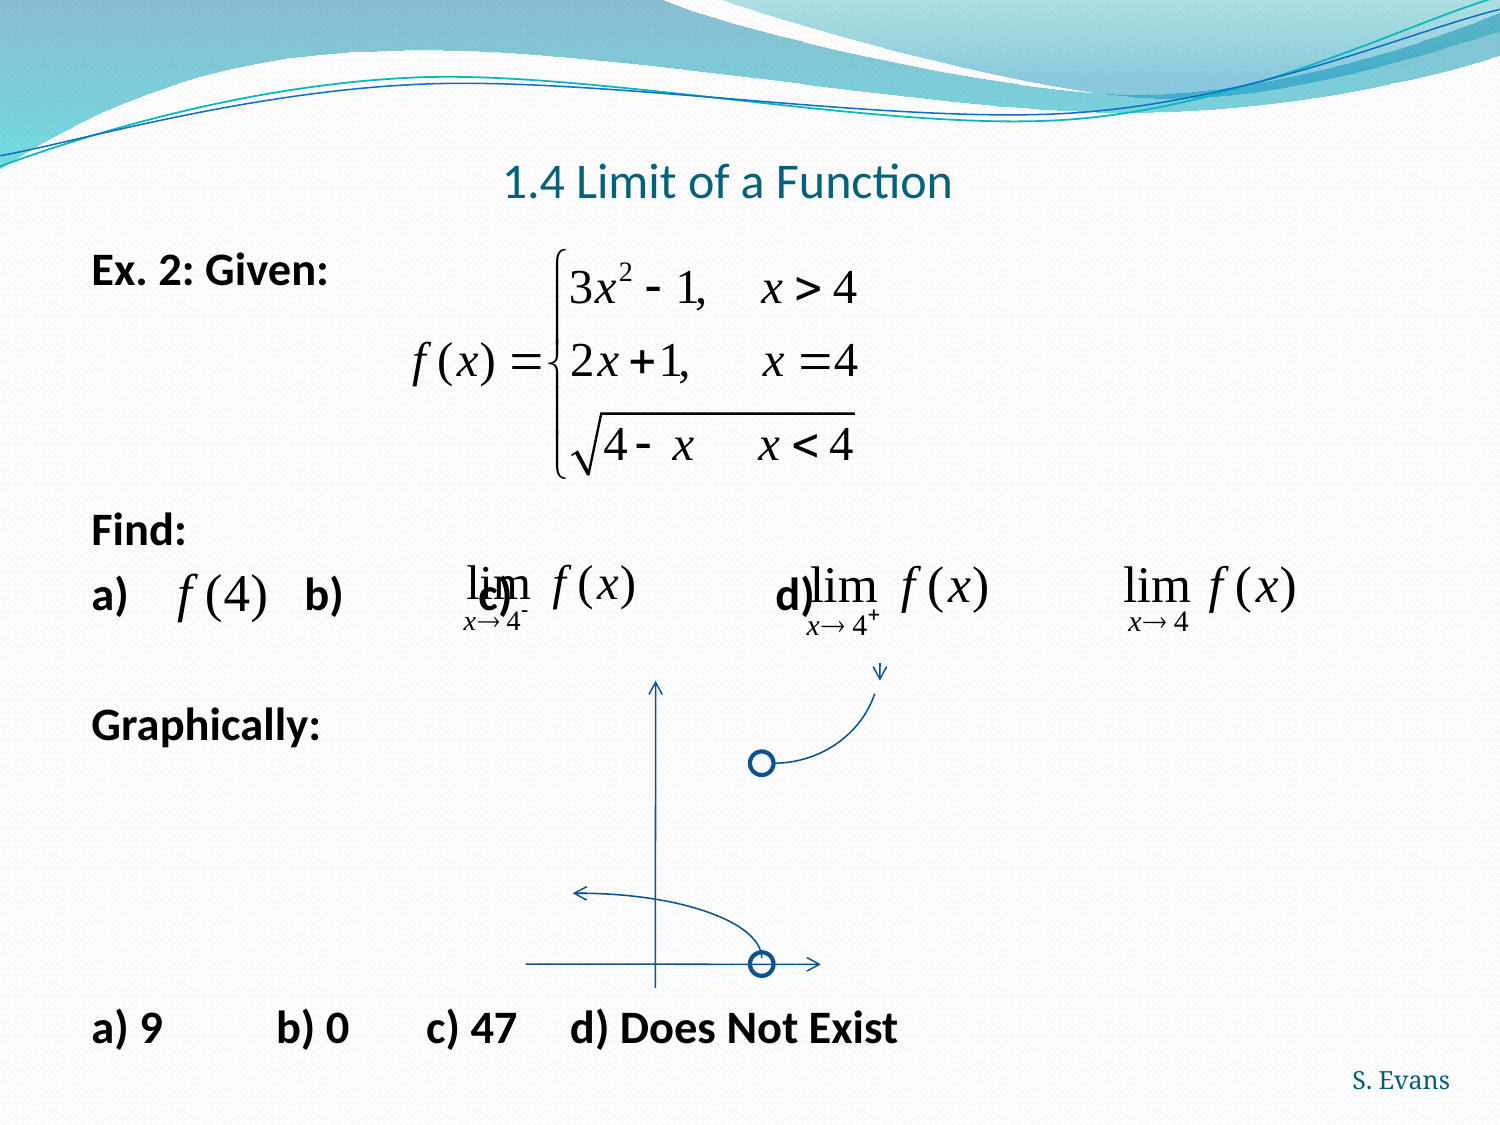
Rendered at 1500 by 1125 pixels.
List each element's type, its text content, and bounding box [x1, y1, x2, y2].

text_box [870, 684, 885, 690]
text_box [454, 550, 646, 641]
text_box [159, 562, 280, 634]
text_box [1115, 550, 1306, 646]
text_box [578, 892, 762, 959]
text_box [796, 550, 1000, 646]
text_box [747, 749, 776, 778]
list Ex. 2: Given: Find: a) b) c) d) Graphically: a) 9 b) 0 c) 47 d) Does Not Exist [76, 231, 1425, 1071]
title 1.4 Limit of a Function [501, 115, 987, 209]
footer S. Evans [1352, 1035, 1453, 1095]
text_box [747, 950, 776, 963]
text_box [395, 238, 866, 491]
text_box [773, 662, 872, 764]
